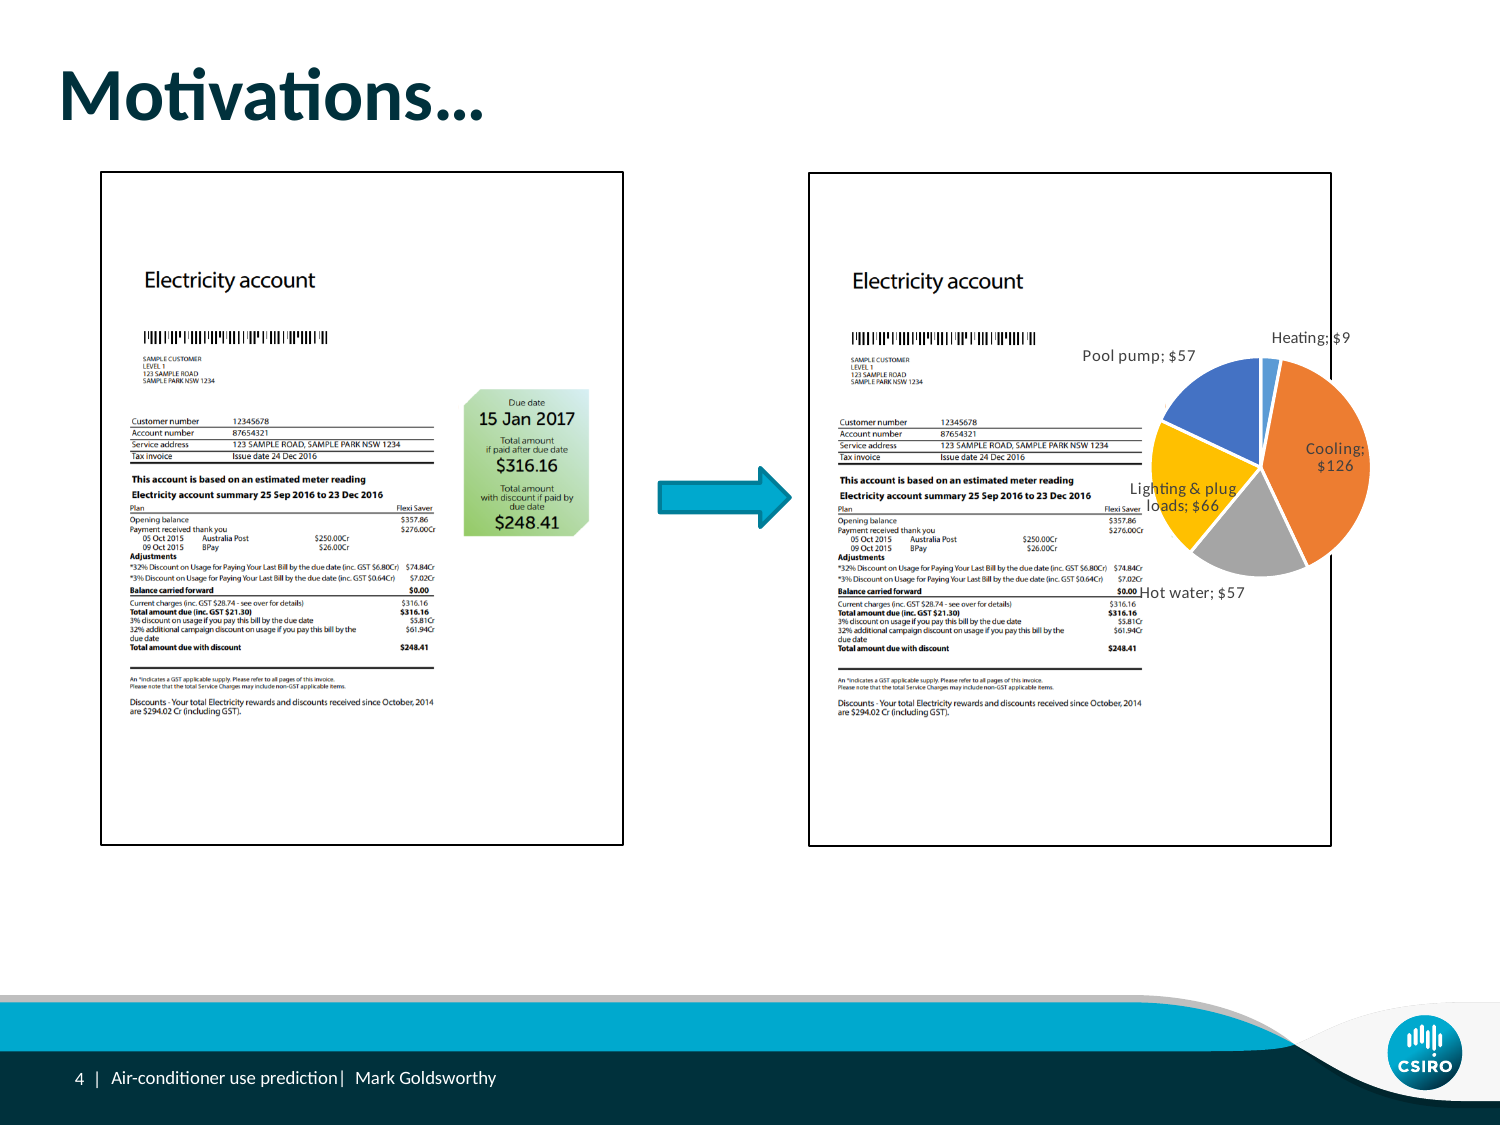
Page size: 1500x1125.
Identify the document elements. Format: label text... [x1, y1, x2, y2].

list [58, 208, 1447, 959]
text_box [101, 171, 624, 846]
footer Air-conditioner use prediction| Mark Goldsworthy [111, 1067, 1110, 1088]
chart [975, 324, 1496, 610]
title Motivations… [58, 45, 1447, 185]
slide_number 4 | [54, 1067, 102, 1088]
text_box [808, 172, 1332, 847]
text_box [657, 466, 792, 529]
